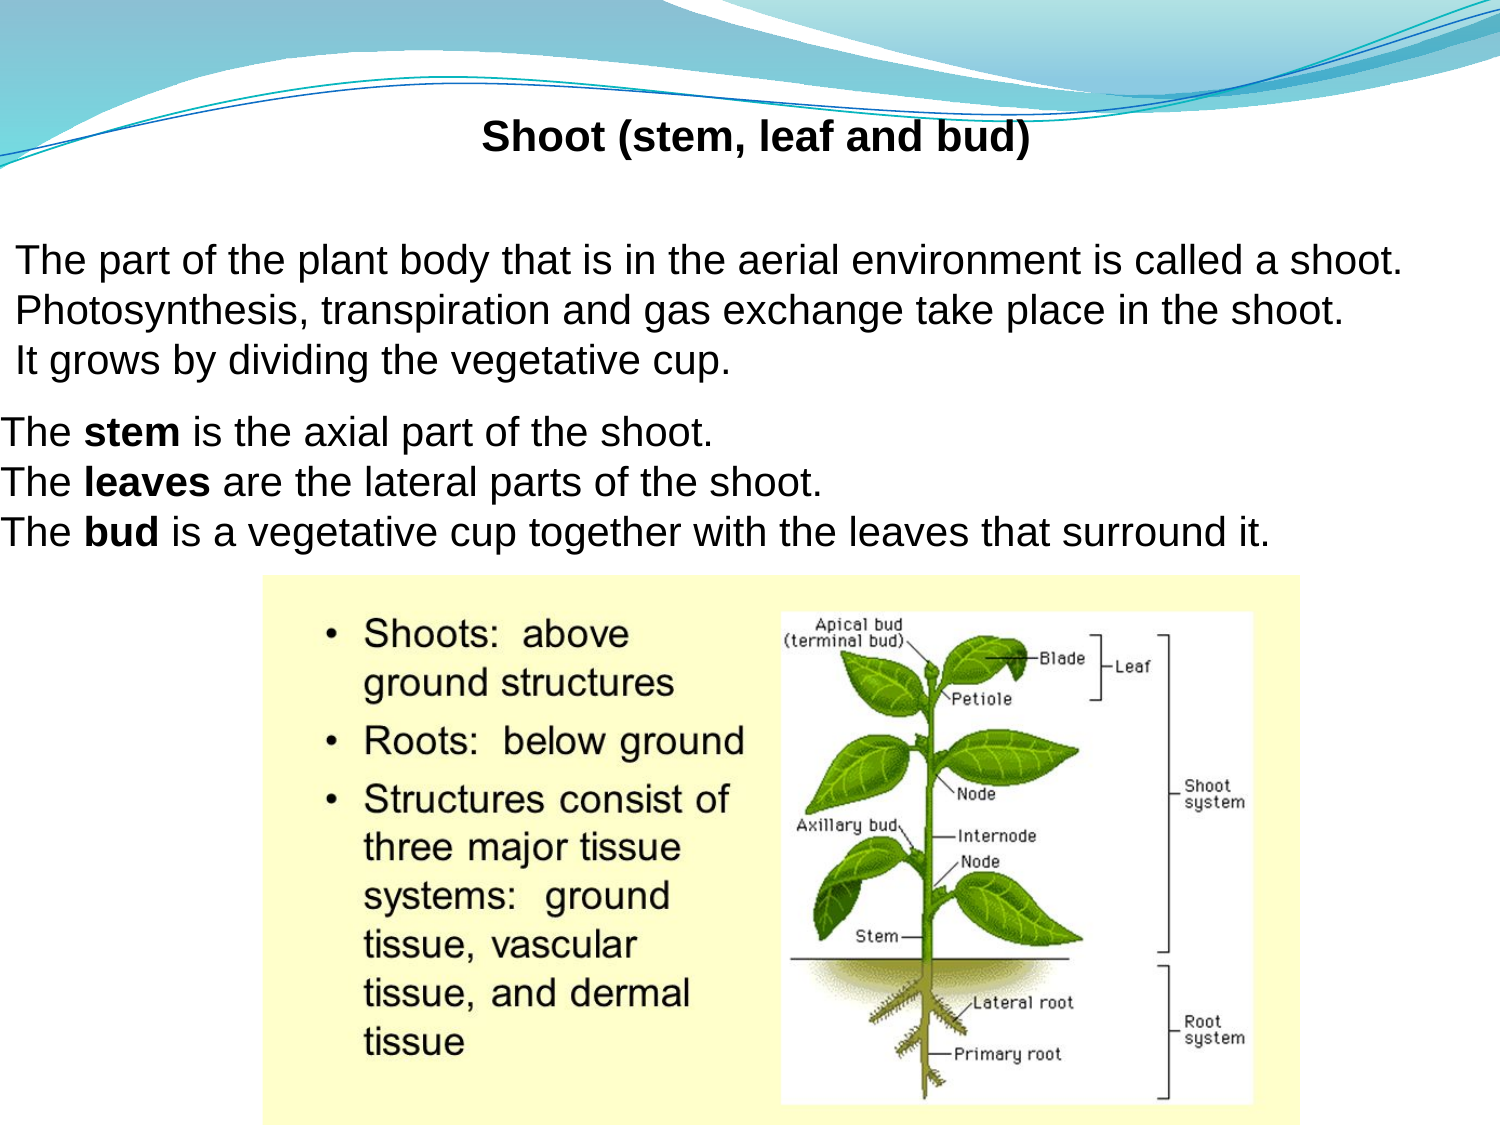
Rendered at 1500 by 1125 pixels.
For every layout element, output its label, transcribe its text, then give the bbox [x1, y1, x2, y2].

title Shoot (stem, leaf and bud) [75, 99, 1438, 213]
picture [262, 574, 1301, 1125]
text_box The stem is the axial part of the shoot. The leaves are the lateral parts of the shoot. The bud is a vegetative cup together with the leaves that surround it. [0, 390, 1400, 613]
text_box The part of the plant body that is in the aerial environment is called a shoot. Photosynthesis, transpiration and gas exchange take place in the shoot. It grows by dividing the vegetative cup. [0, 224, 1500, 390]
